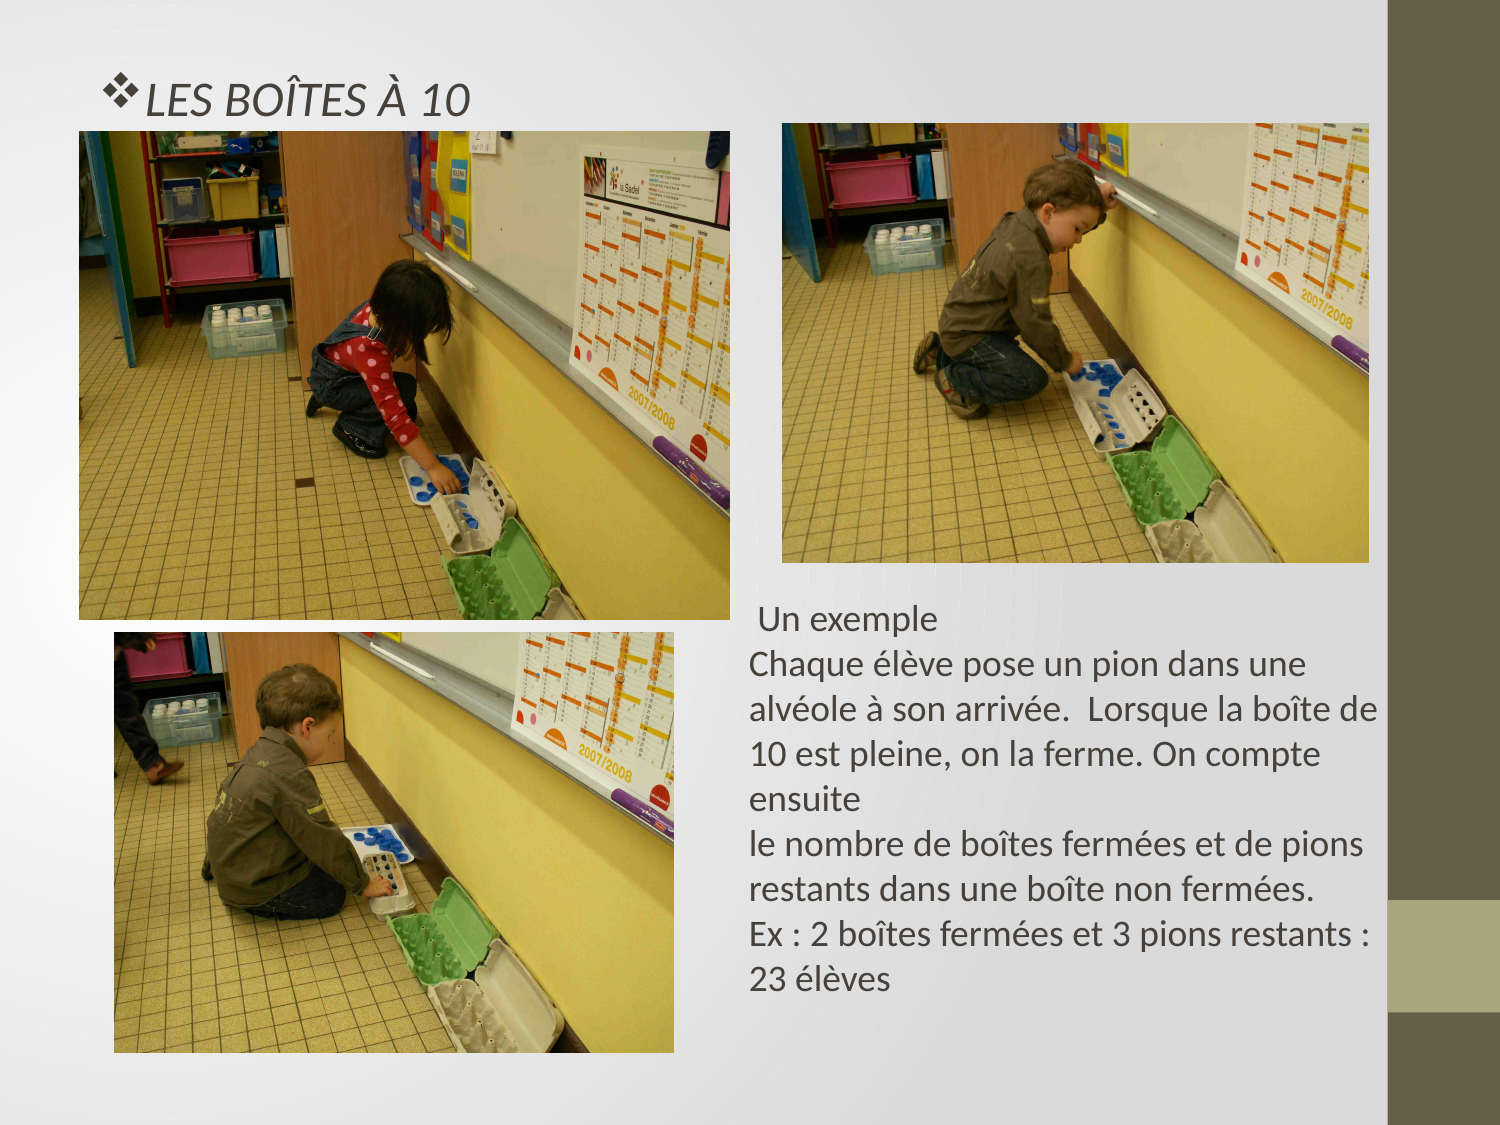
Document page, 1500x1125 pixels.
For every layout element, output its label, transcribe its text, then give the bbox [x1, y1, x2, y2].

picture [781, 122, 1369, 563]
picture [781, 153, 785, 184]
text_box Un exemple Chaque élève pose un pion dans une alvéole à son arrivée. Lorsque la boîte de 10 est pleine, on la ferme. On compte ensuite le nombre de boîtes fermées et de pions restants dans une boîte non fermées. Ex : 2 boîtes fermées et 3 pions restants : 23 élèves [738, 588, 1415, 1050]
text_box LES BOÎTES À 10 [87, 61, 658, 125]
picture [113, 632, 675, 1054]
picture [78, 131, 730, 621]
